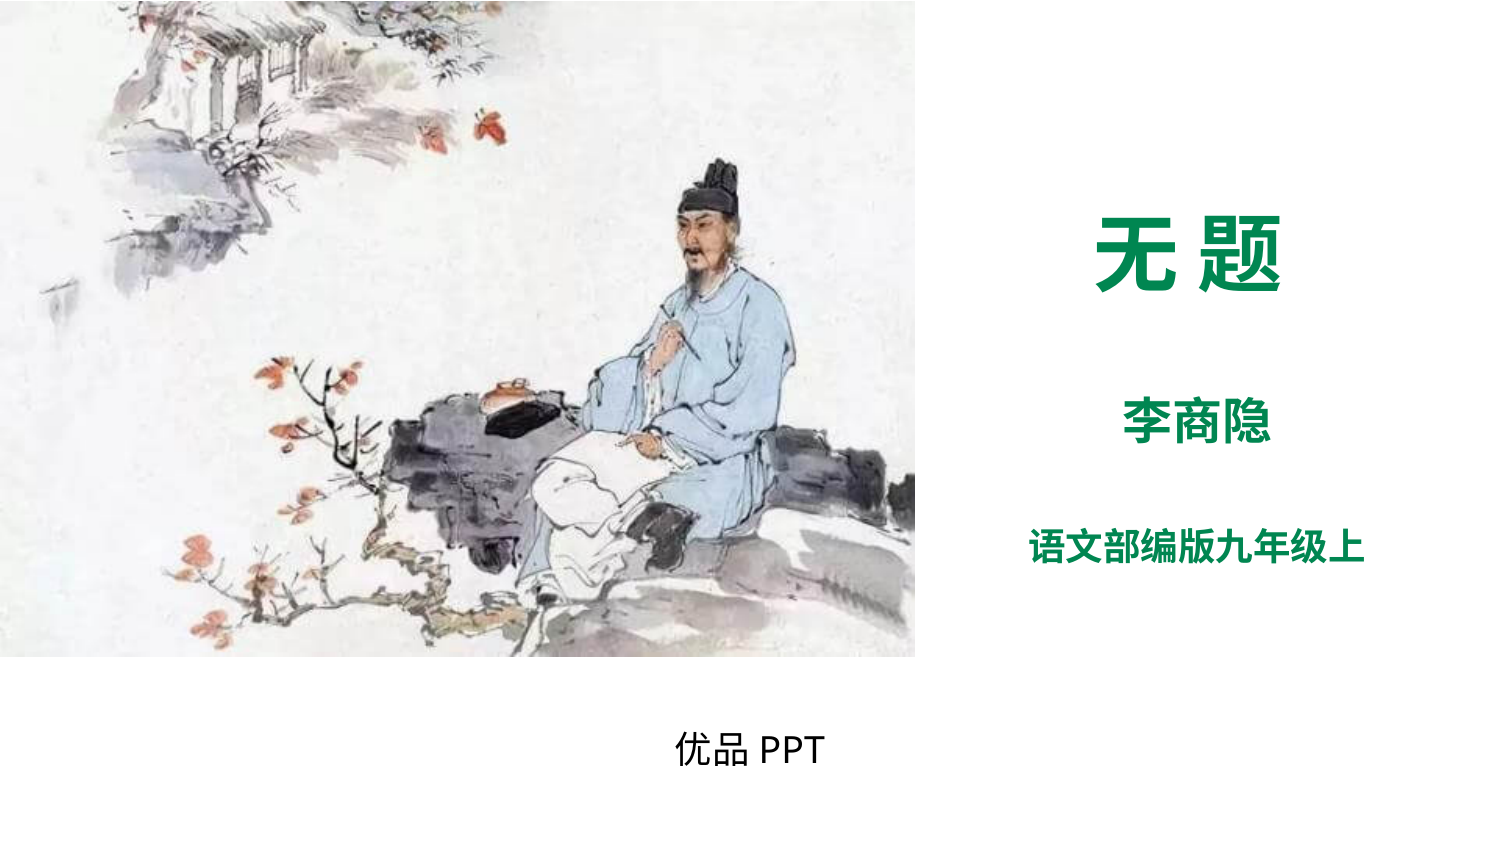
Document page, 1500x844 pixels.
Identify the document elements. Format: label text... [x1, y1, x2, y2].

picture [0, 1, 915, 657]
text_box 无 题 [1081, 194, 1313, 309]
text_box 语文部编版九年级上 [1015, 519, 1379, 572]
text_box 李商隐 [1104, 388, 1291, 450]
text_box 优品PPT [0, 716, 1500, 777]
